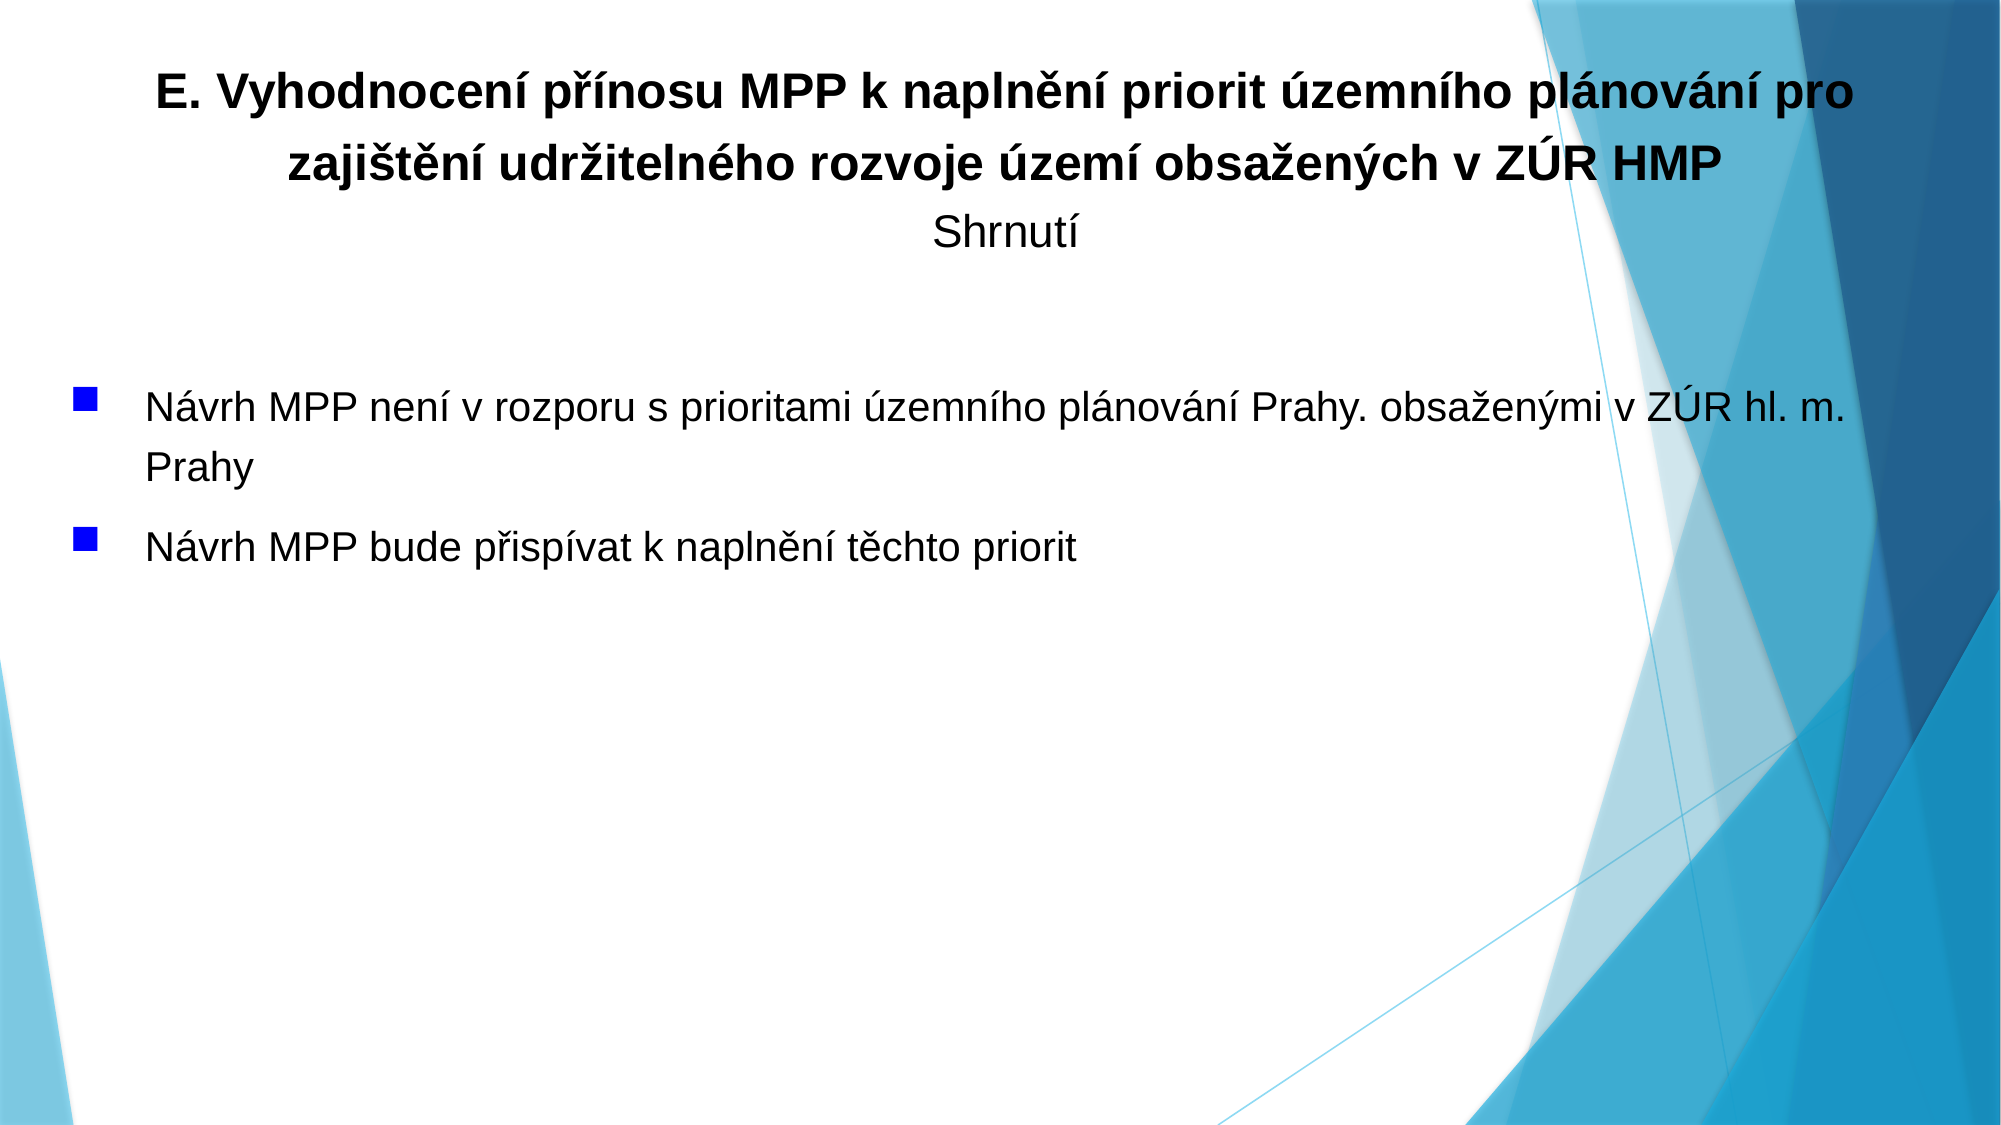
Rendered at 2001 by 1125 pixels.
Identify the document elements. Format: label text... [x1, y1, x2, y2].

title E. Vyhodnocení přínosu MPP k naplnění priorit územního plánování pro zajištění udržitelného rozvoje území obsažených v ZÚR HMP Shrnutí [55, 38, 1957, 268]
text_box Návrh MPP není v rozporu s prioritami územního plánování Prahy. obsaženými v ZÚR hl. m. Prahy Návrh MPP bude přispívat k naplnění těchto priorit [54, 361, 1957, 1086]
